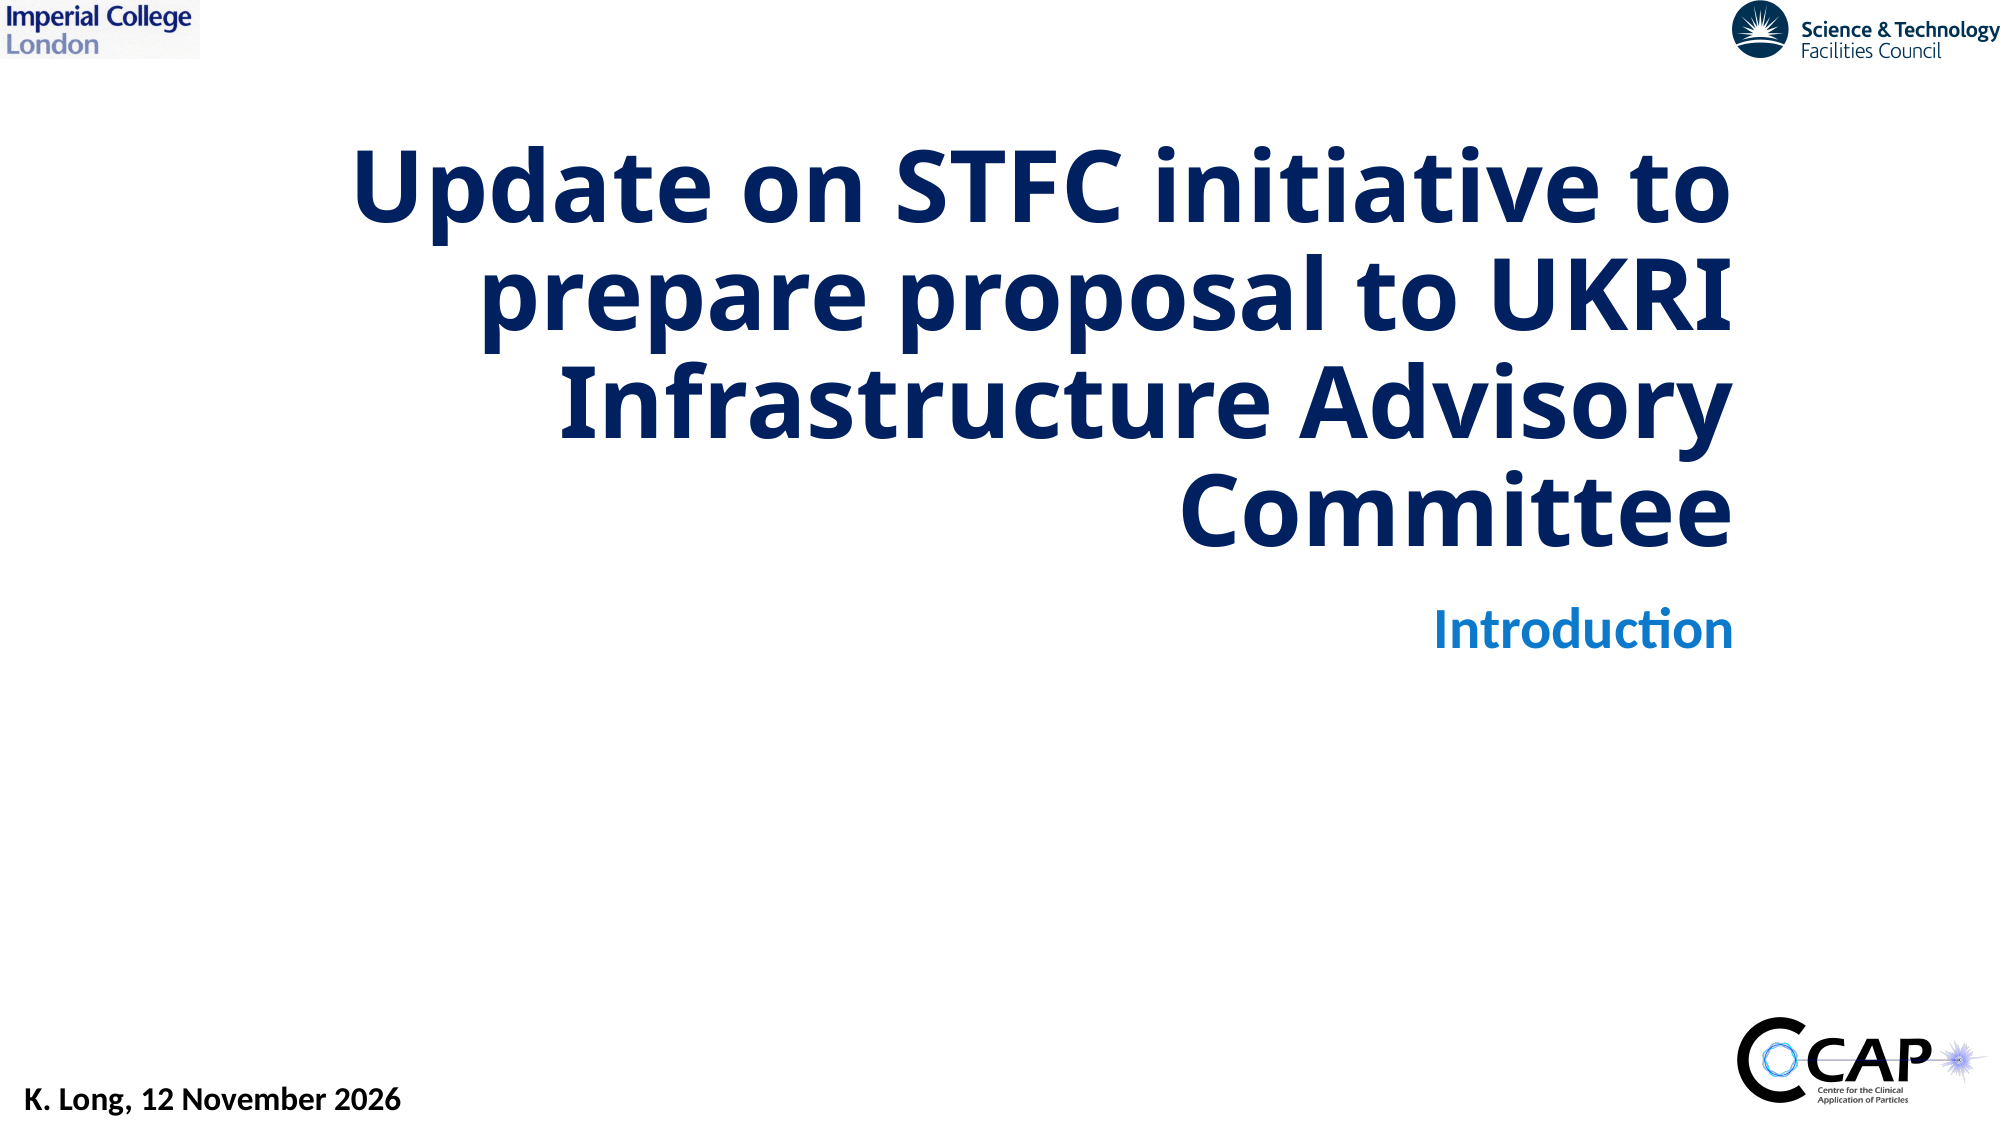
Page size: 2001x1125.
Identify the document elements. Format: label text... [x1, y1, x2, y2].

title Update on STFC initiative to prepare proposal to UKRI Infrastructure Advisory Committee [249, 184, 1750, 576]
picture [1731, 0, 2000, 59]
picture [0, 0, 200, 59]
picture [1731, 996, 2000, 1124]
subtitle Introduction [249, 590, 1750, 863]
